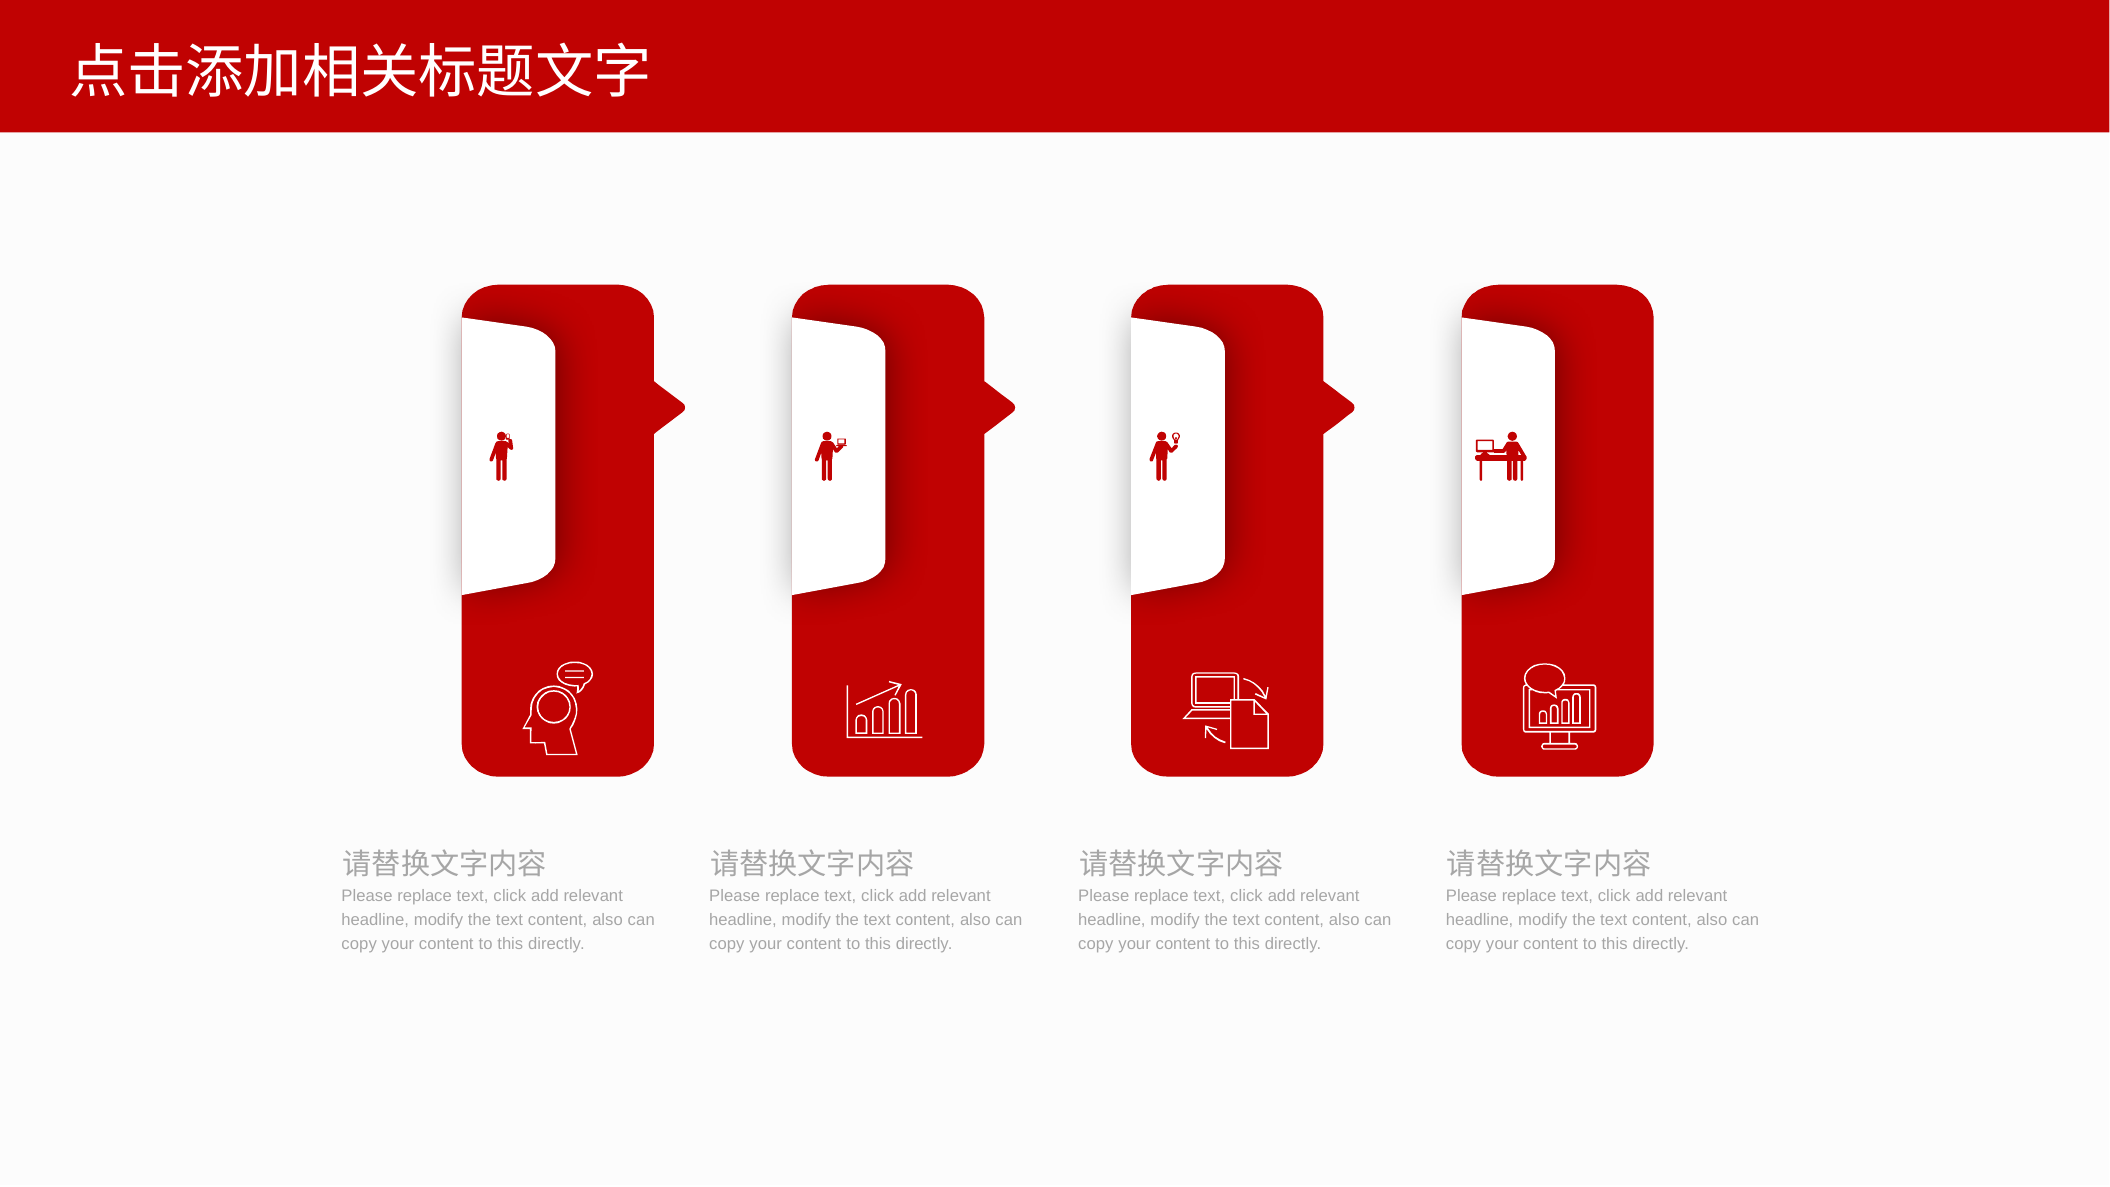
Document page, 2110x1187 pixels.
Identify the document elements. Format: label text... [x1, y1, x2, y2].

text_box [1461, 284, 1654, 777]
text_box [794, 756, 982, 777]
text_box Please replace text, click add relevant headline, modify the text content, also can copy your content to this directly. [694, 873, 1045, 960]
text_box [1131, 284, 1355, 661]
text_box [522, 661, 1597, 756]
text_box Please replace text, click add relevant headline, modify the text content, also can copy your content to this directly. [326, 873, 677, 960]
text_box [791, 317, 886, 596]
text_box 请替换文字内容 [327, 831, 563, 888]
text_box 请替换文字内容 [1064, 831, 1299, 888]
text_box 请替换文字内容 [1432, 831, 1667, 888]
text_box [791, 284, 1016, 661]
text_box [461, 317, 556, 596]
text_box [461, 284, 686, 777]
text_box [1131, 317, 1225, 596]
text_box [1461, 317, 1555, 596]
text_box Please replace text, click add relevant headline, modify the text content, also can copy your content to this directly. [1431, 873, 1782, 960]
text_box Please replace text, click add relevant headline, modify the text content, also can copy your content to this directly. [1063, 873, 1414, 960]
text_box 请替换文字内容 [695, 831, 930, 888]
text_box [1133, 756, 1321, 777]
text_box 点击添加相关标题文字 [54, 26, 667, 112]
